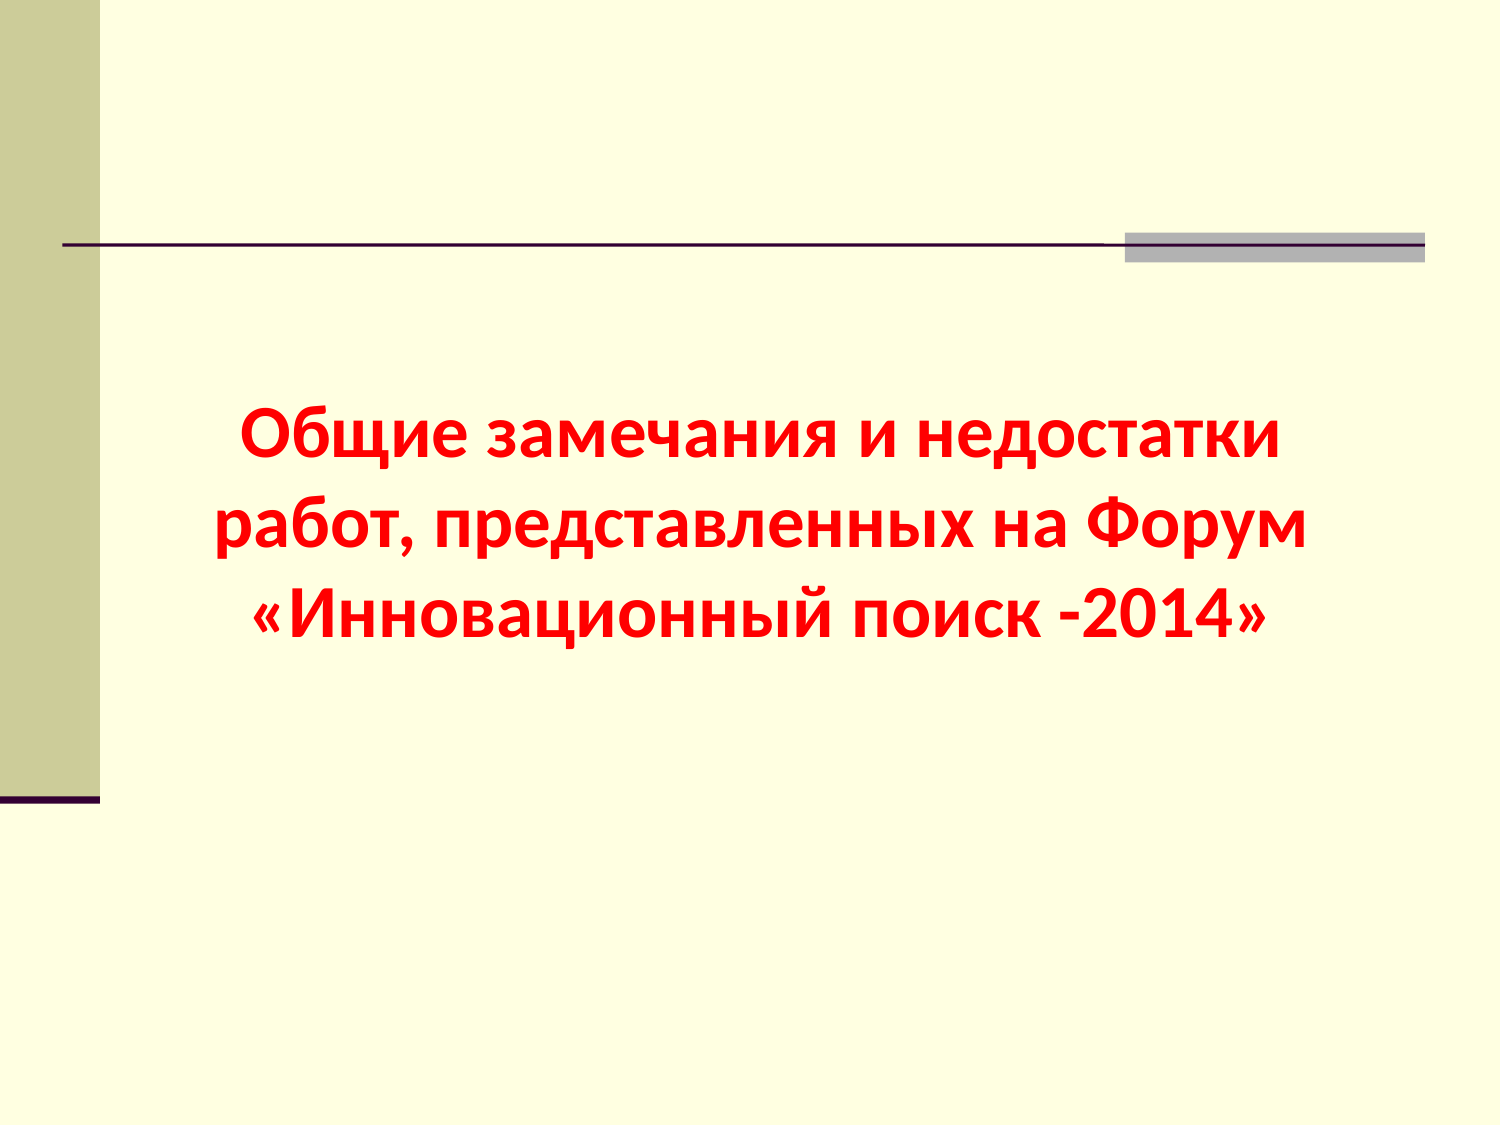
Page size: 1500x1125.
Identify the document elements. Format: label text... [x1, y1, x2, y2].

text_box Общие замечания и недостатки работ, представленных на Форум «Инновационный поиск -2014» [140, 374, 1383, 660]
title [46, 210, 1465, 879]
